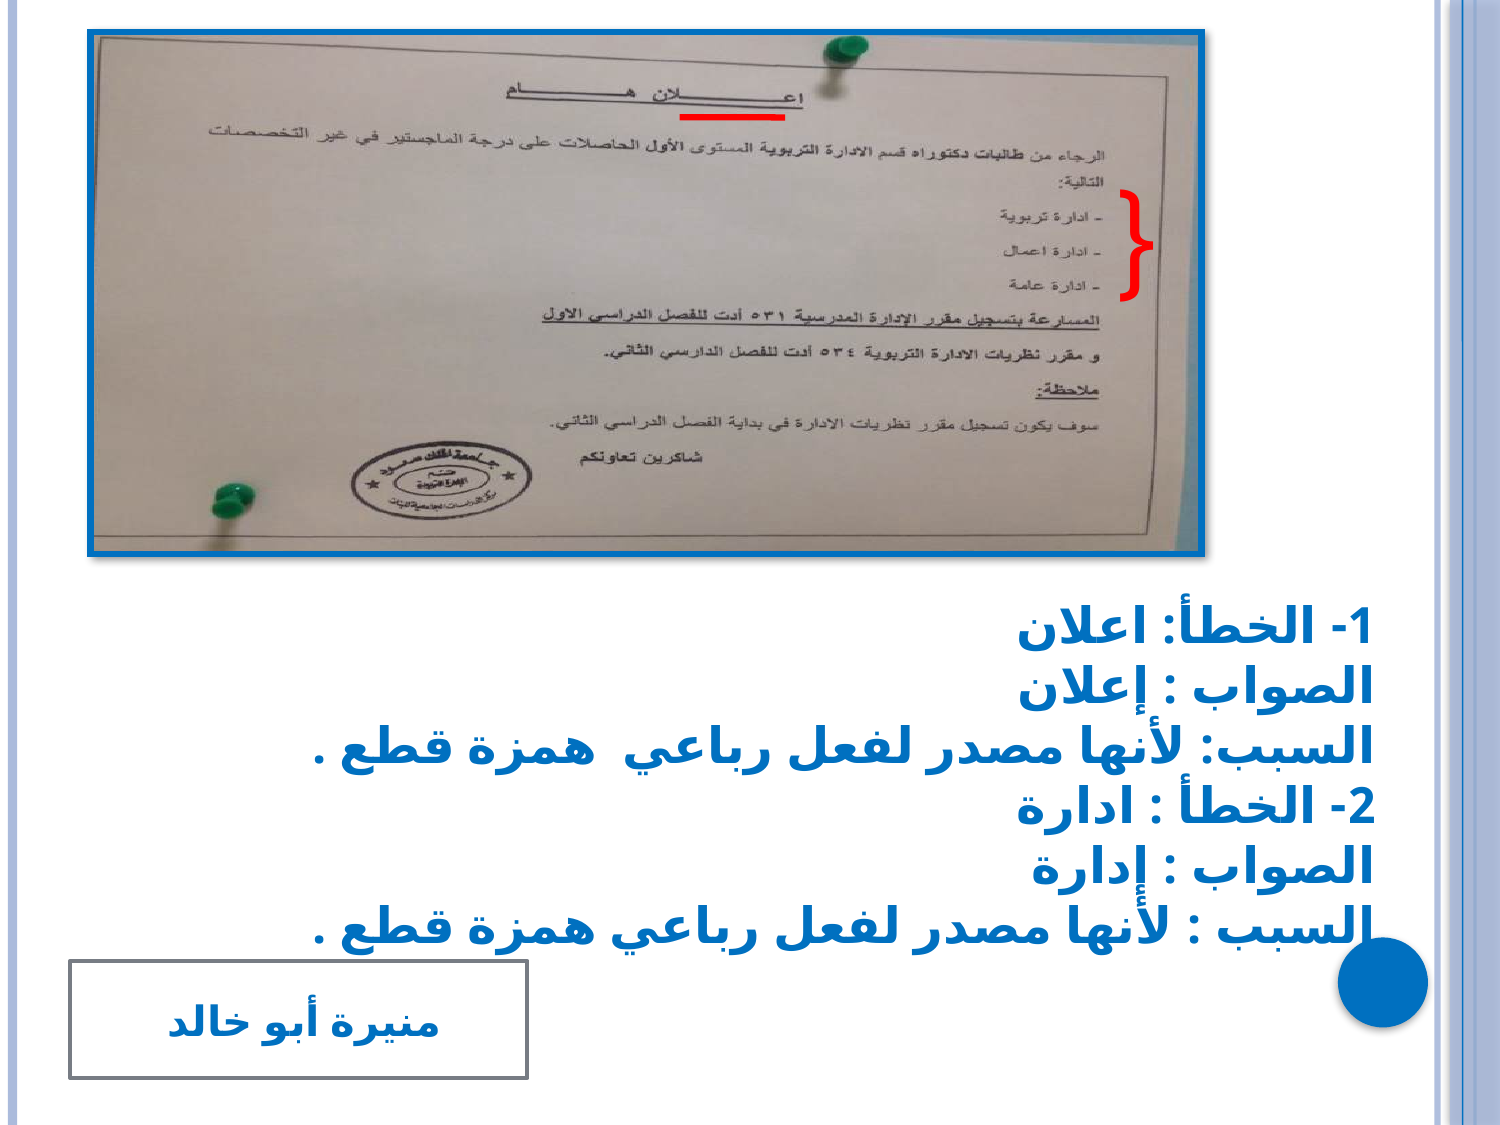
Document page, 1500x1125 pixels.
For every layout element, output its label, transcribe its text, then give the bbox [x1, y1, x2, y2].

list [93, 34, 1199, 552]
title 1- الخطأ: اعلان الصواب : إعلان السبب: لأنها مصدر لفعل رباعي همزة قطع . 2- الخطأ : ادارة الصواب : إدارة السبب : لأنها مصدر لفعل رباعي همزة قطع . [58, 597, 1391, 961]
text_box منيرة أبو خالد [68, 959, 529, 1080]
